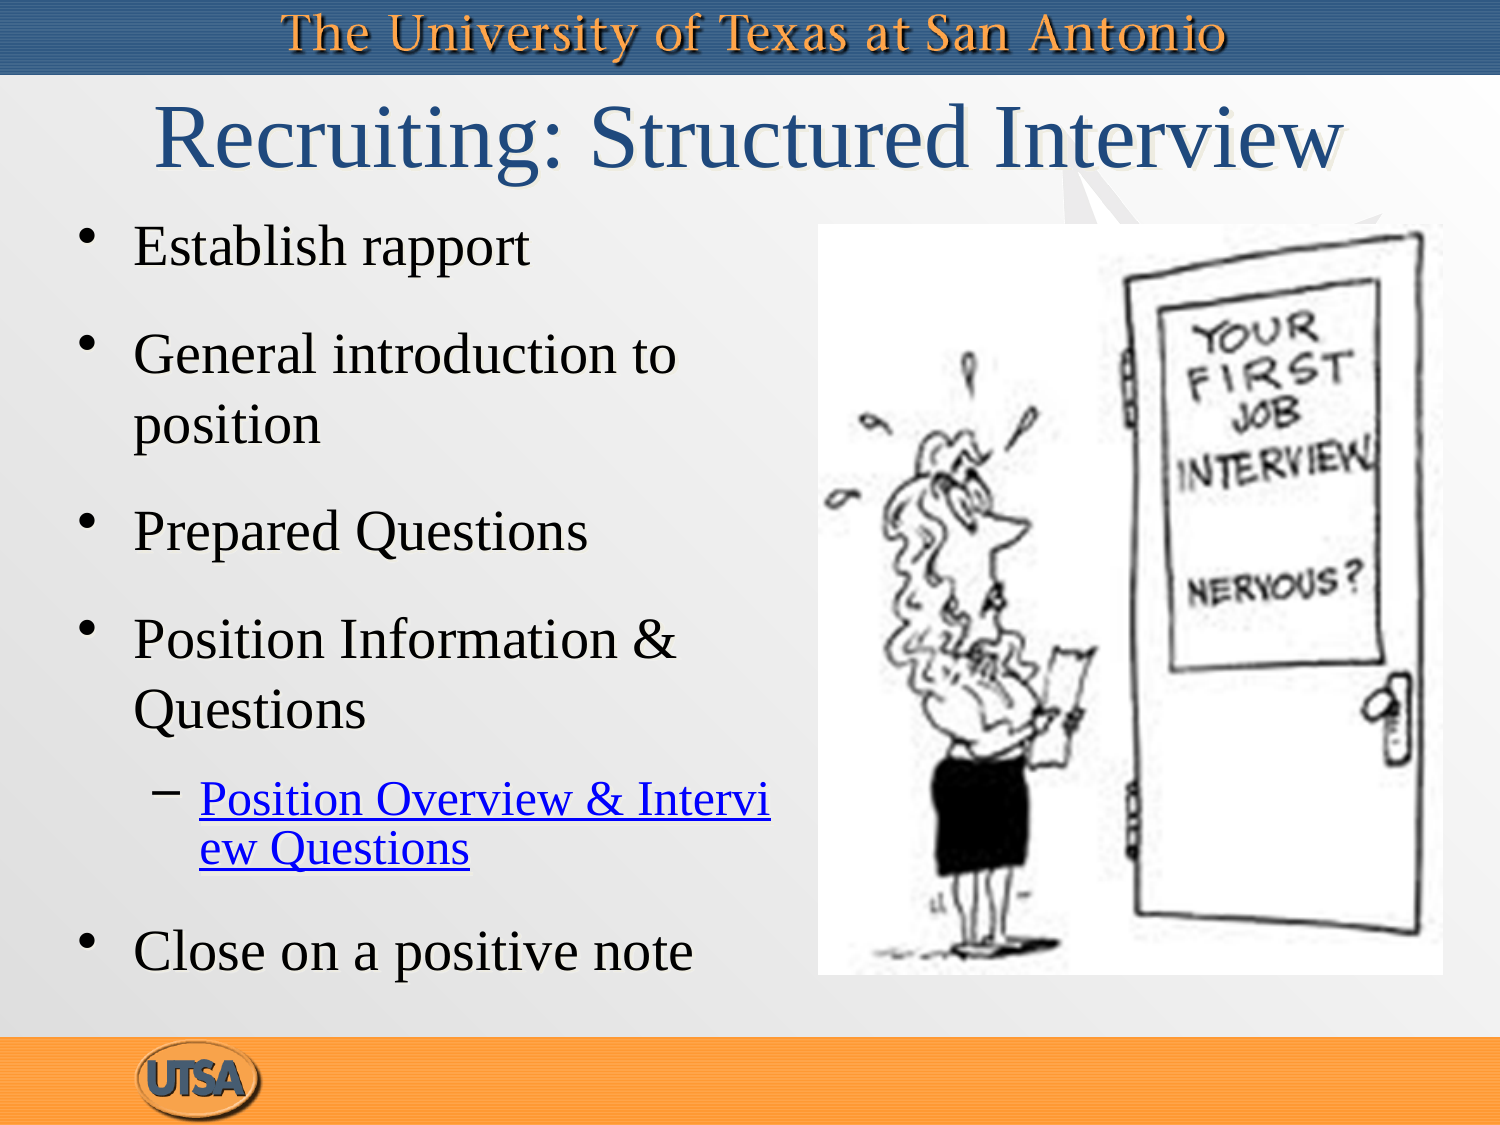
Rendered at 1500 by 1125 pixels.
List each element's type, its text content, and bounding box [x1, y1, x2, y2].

list Establish rapport General introduction to position Prepared Questions Position Information & Questions Position Overview & Interview Questions Close on a positive note [62, 199, 801, 1038]
picture [0, 0, 1500, 75]
picture [0, 1037, 1500, 1125]
title Recruiting: Structured Interview [112, 62, 1388, 201]
picture [817, 224, 1443, 976]
